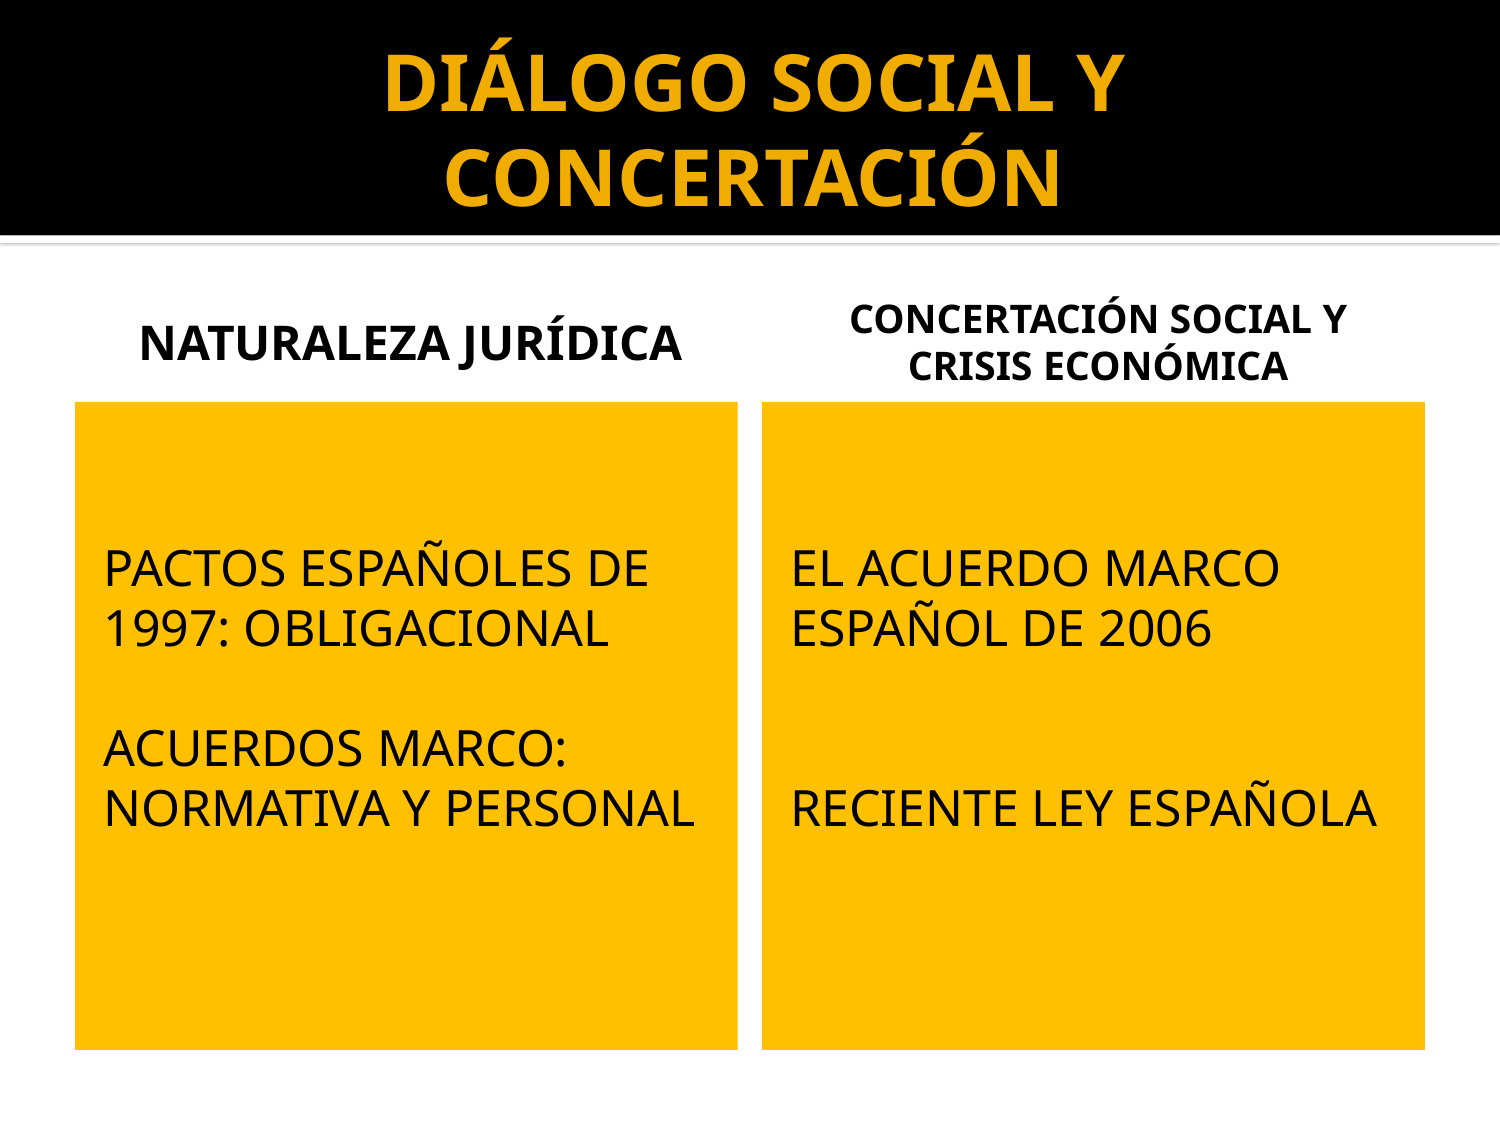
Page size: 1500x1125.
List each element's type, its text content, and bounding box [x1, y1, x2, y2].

list NATURALEZA JURÍDICA [75, 278, 738, 396]
list CONCERTACIÓN SOCIAL Y CRISIS ECONÓMICA [761, 278, 1425, 396]
list PACTOS ESPAÑOLES DE 1997: OBLIGACIONAL ACUERDOS MARCO: NORMATIVA Y PERSONAL [75, 401, 738, 1050]
title DIÁLOGO SOCIAL Y CONCERTACIÓN [75, 24, 1425, 231]
list EL ACUERDO MARCO ESPAÑOL DE 2006 RECIENTE LEY ESPAÑOLA [761, 401, 1425, 1050]
